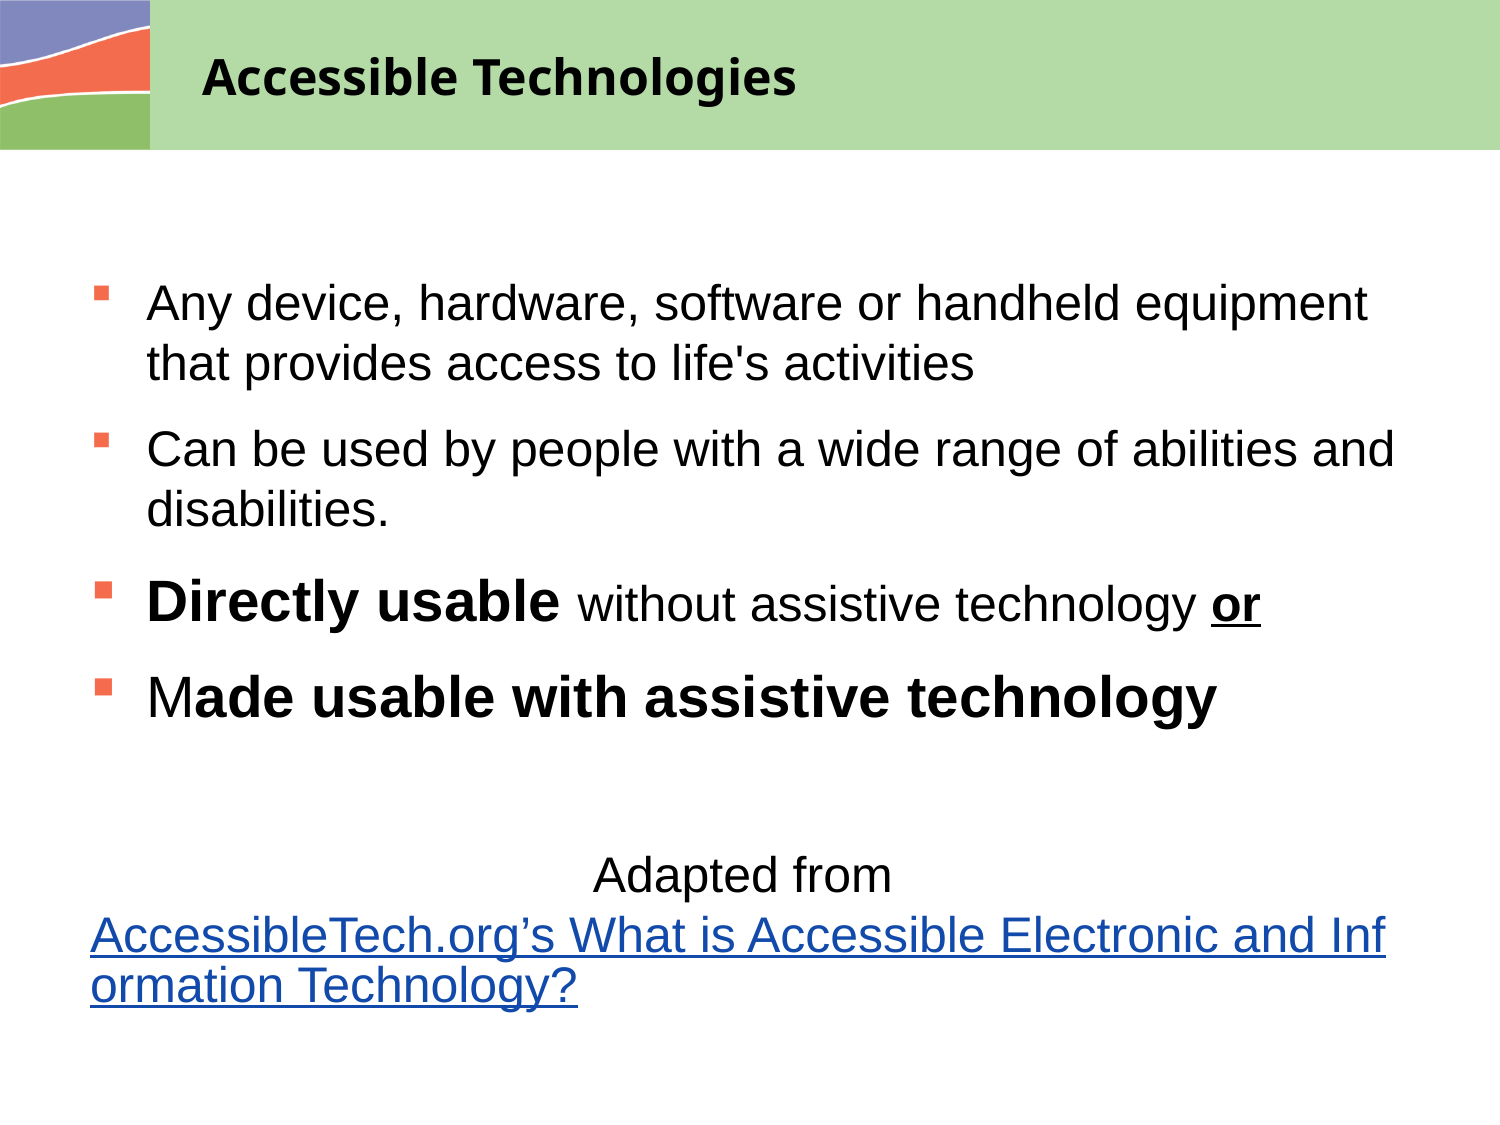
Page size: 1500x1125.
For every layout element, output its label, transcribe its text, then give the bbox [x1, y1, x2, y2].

list Any device, hardware, software or handheld equipment that provides access to life's activities Can be used by people with a wide range of abilities and disabilities. Directly usable without assistive technology or Made usable with assistive technology Adapted from AccessibleTech.org’s What is Accessible Electronic and Information Technology? [74, 262, 1426, 615]
title Accessible Technologies [149, 0, 1500, 151]
picture [0, 0, 149, 150]
